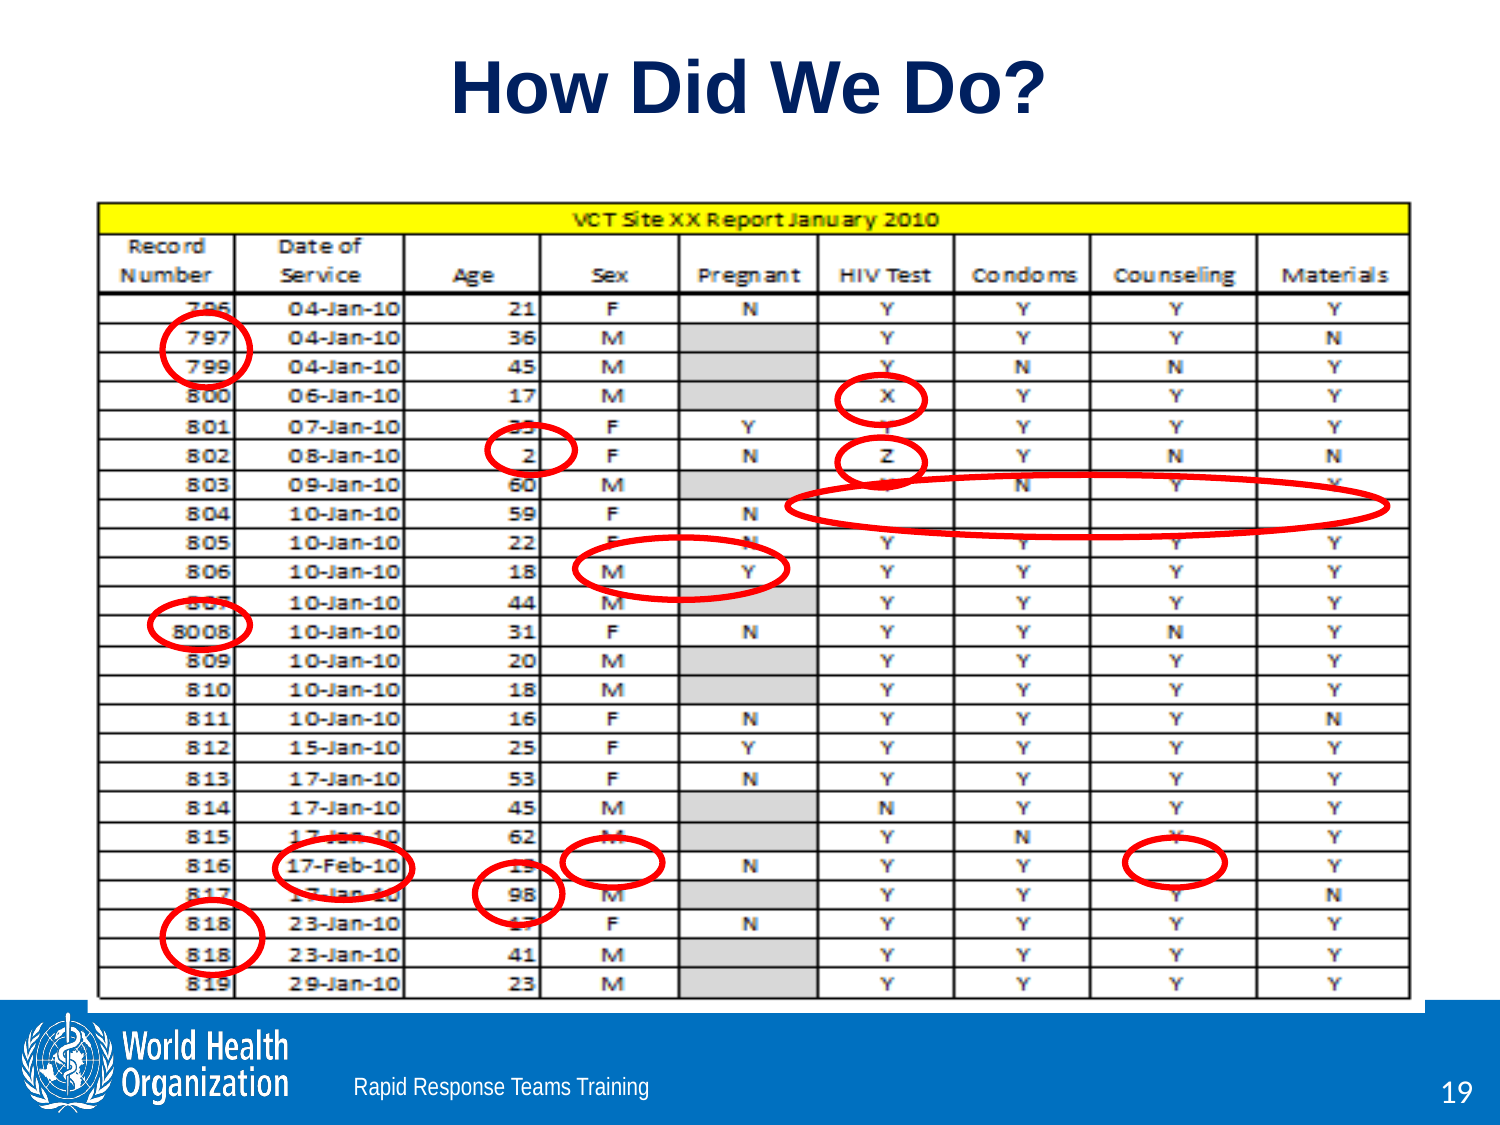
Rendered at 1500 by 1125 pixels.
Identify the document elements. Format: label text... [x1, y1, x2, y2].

title How Did We Do? [131, 24, 1369, 143]
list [87, 199, 1426, 1013]
picture [21, 1012, 288, 1113]
